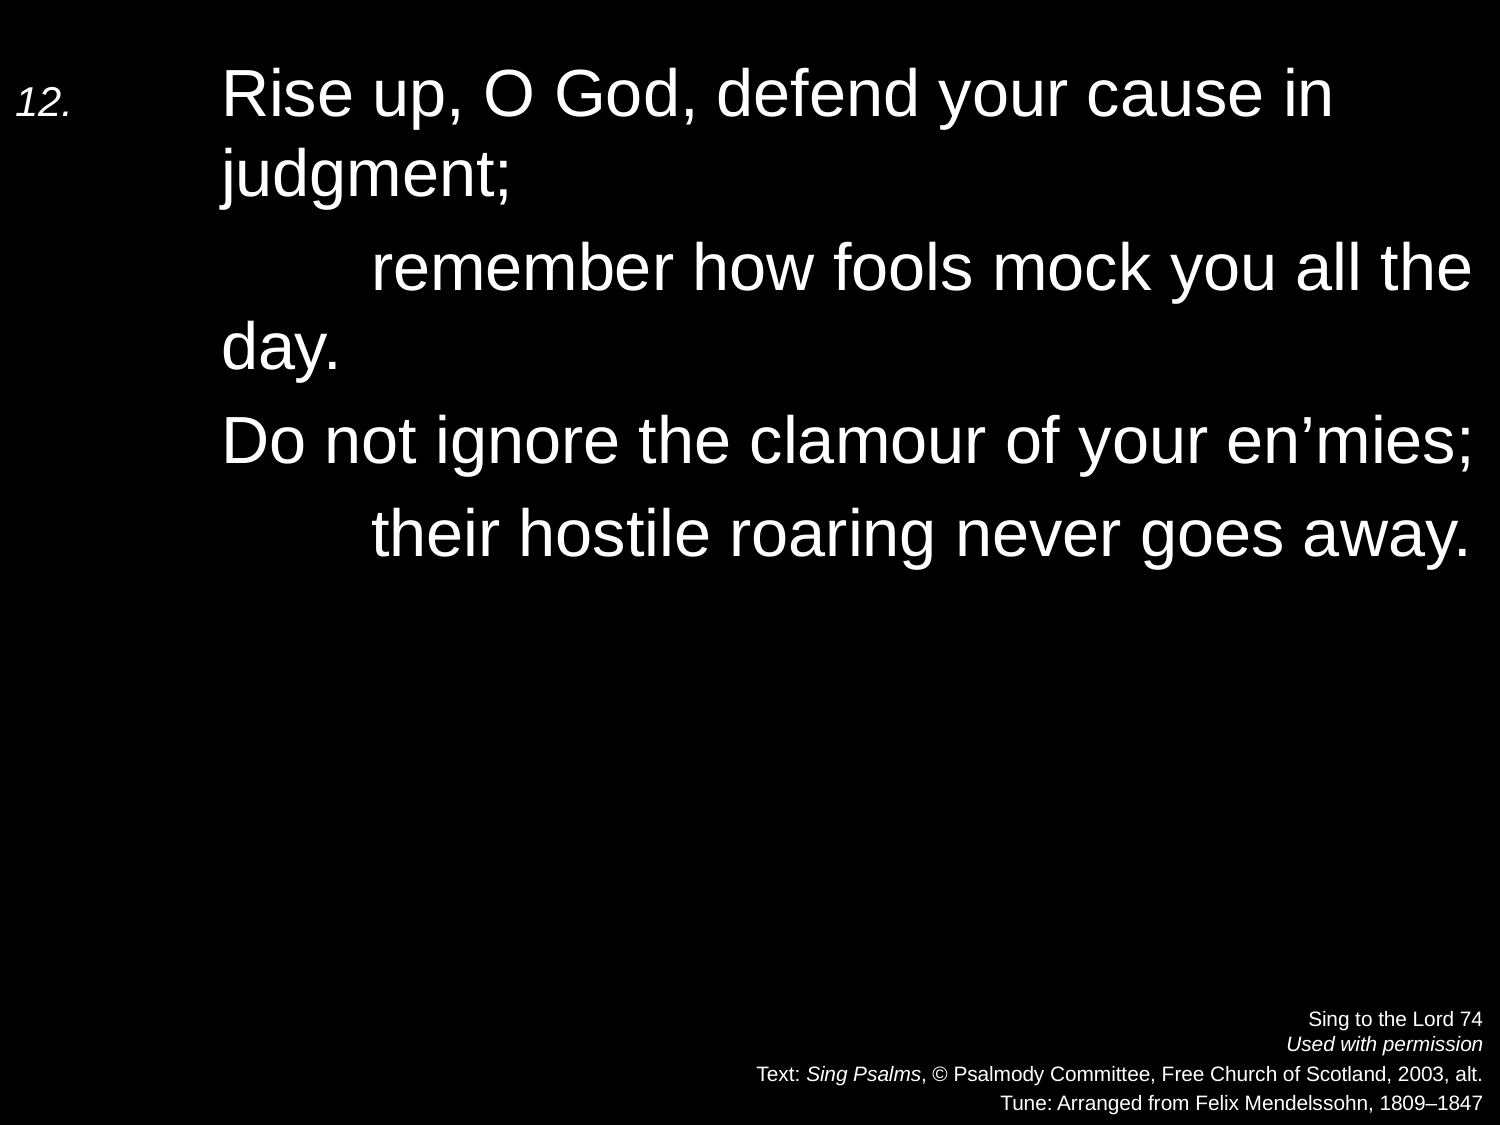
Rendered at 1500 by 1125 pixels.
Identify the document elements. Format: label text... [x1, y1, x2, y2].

list 12. Rise up, O God, defend your cause in judgment; remember how fools mock you all the day. Do not ignore the clamour of your en’mies; their hostile roaring never goes away. [0, 42, 1500, 1047]
text_box Sing to the Lord 74 Used with permission Text: Sing Psalms, © Psalmody Committee, Free Church of Scotland, 2003, alt. Tune: Arranged from Felix Mendelssohn, 1809–1847 [0, 998, 1498, 1122]
